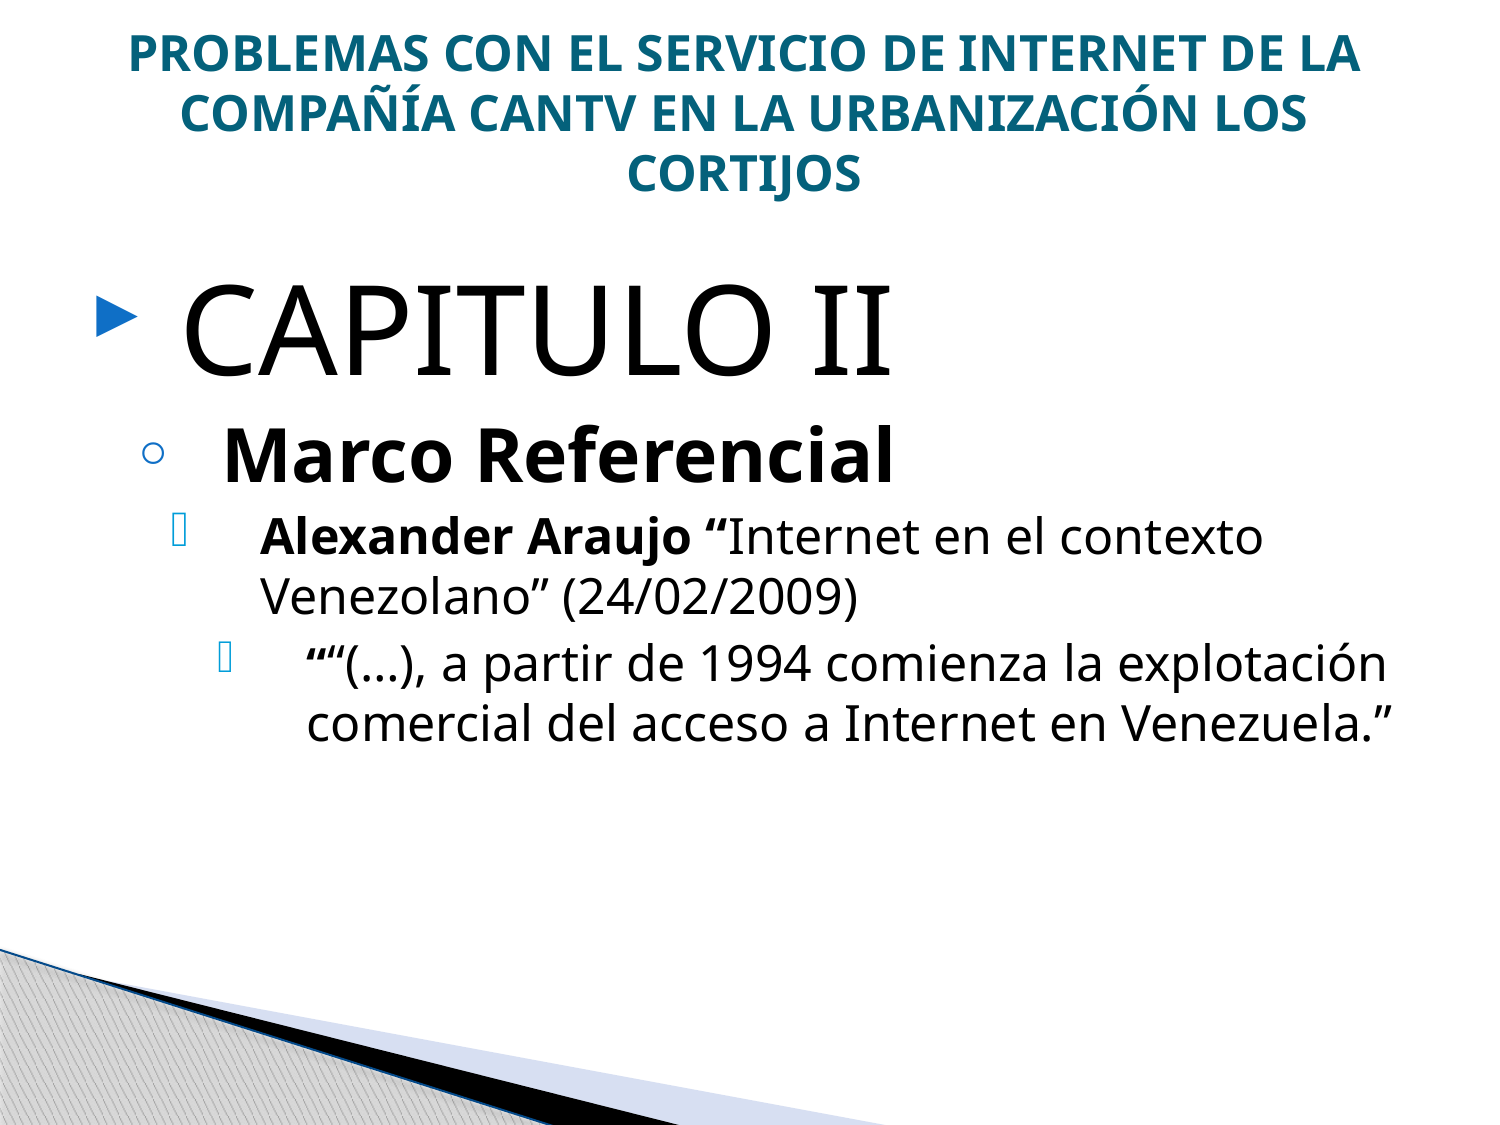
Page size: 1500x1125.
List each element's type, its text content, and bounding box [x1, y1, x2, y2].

list CAPITULO II Marco Referencial Alexander Araujo “Internet en el contexto Venezolano” (24/02/2009) ““(…), a partir de 1994 comienza la explotación comercial del acceso a Internet en Venezuela.” [75, 243, 1425, 986]
title PROBLEMAS CON EL SERVICIO DE INTERNET DE LA COMPAÑÍA CANTV EN LA URBANIZACIÓN LOS CORTIJOS [46, 46, 1442, 176]
